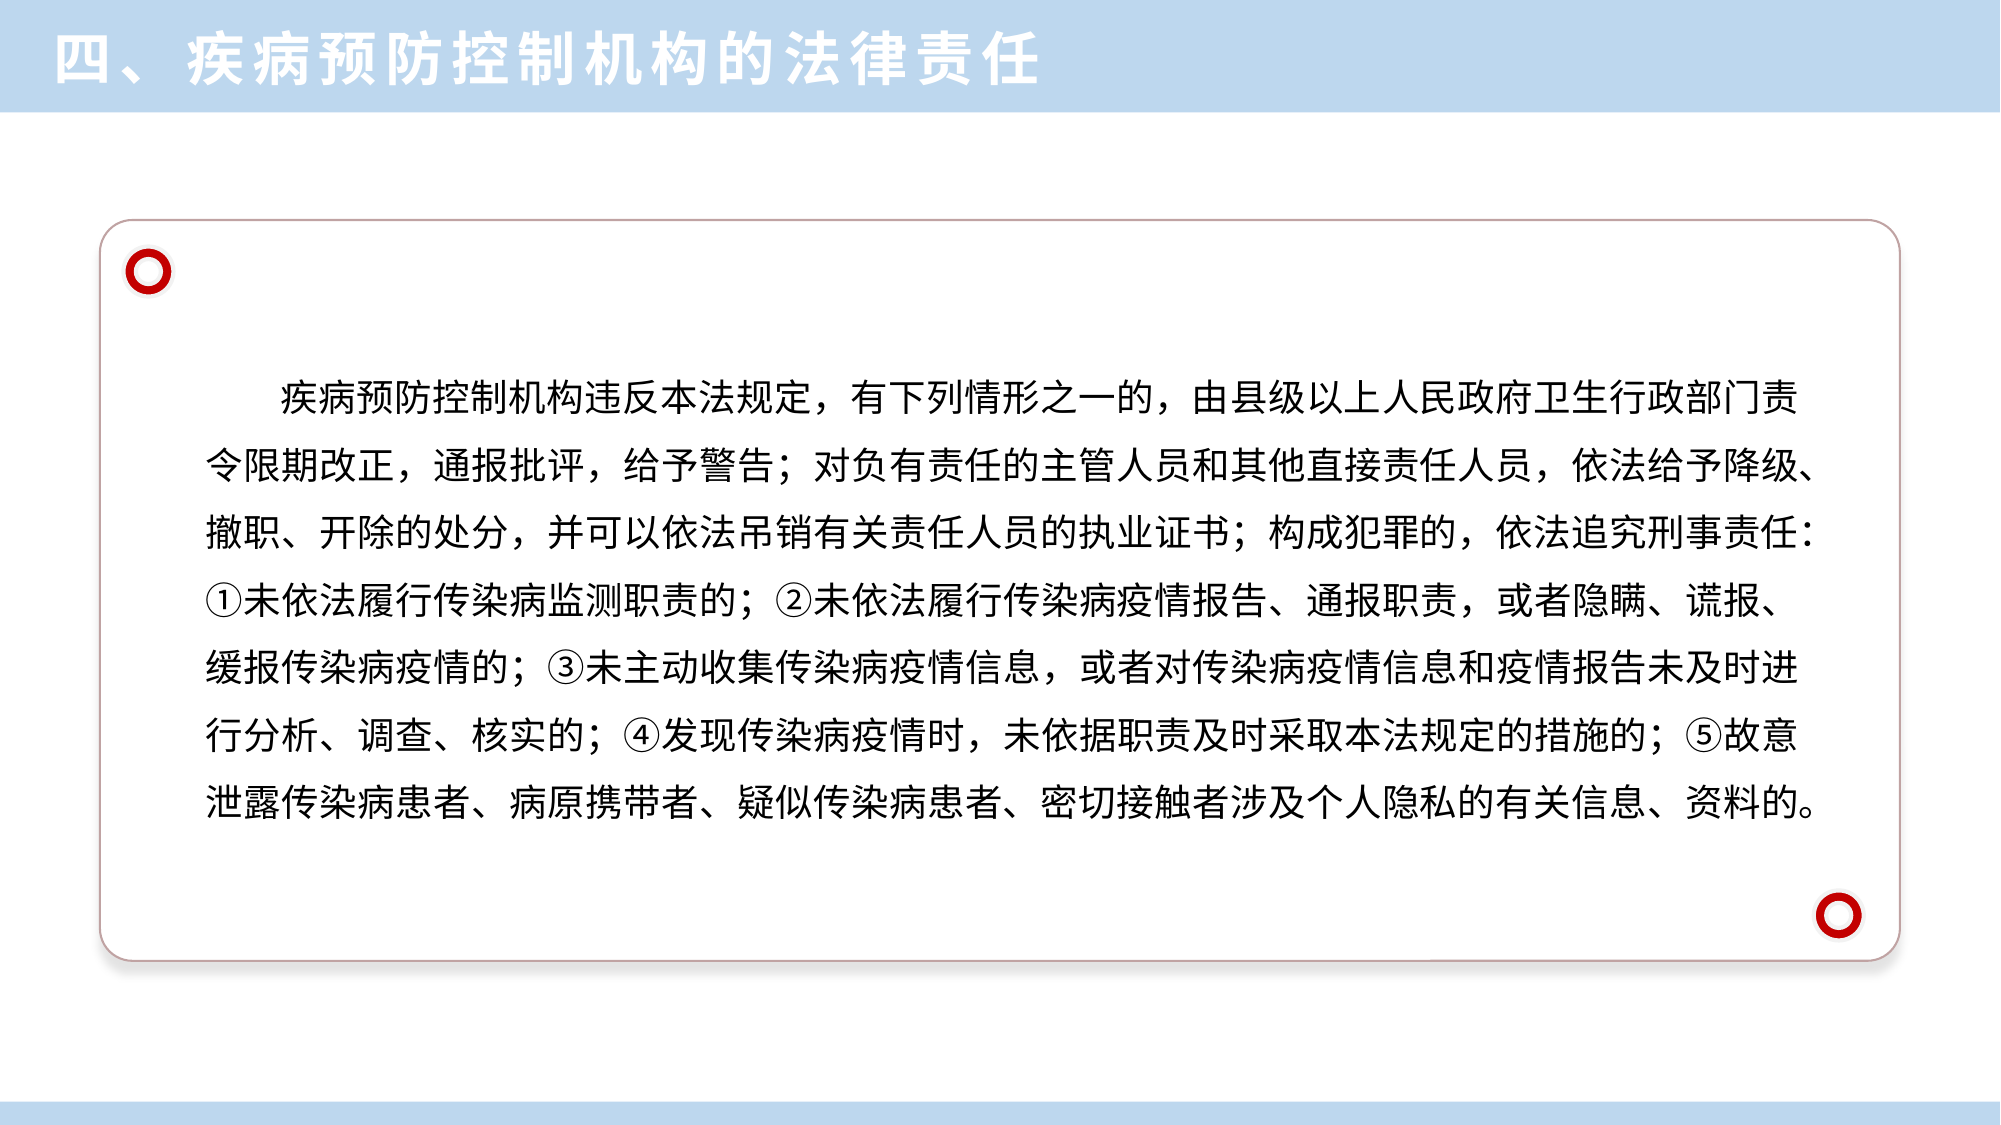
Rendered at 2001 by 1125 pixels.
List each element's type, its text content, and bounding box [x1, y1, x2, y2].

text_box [99, 219, 1900, 961]
text_box 四、疾病预防控制机构的法律责任 [41, 16, 1053, 98]
